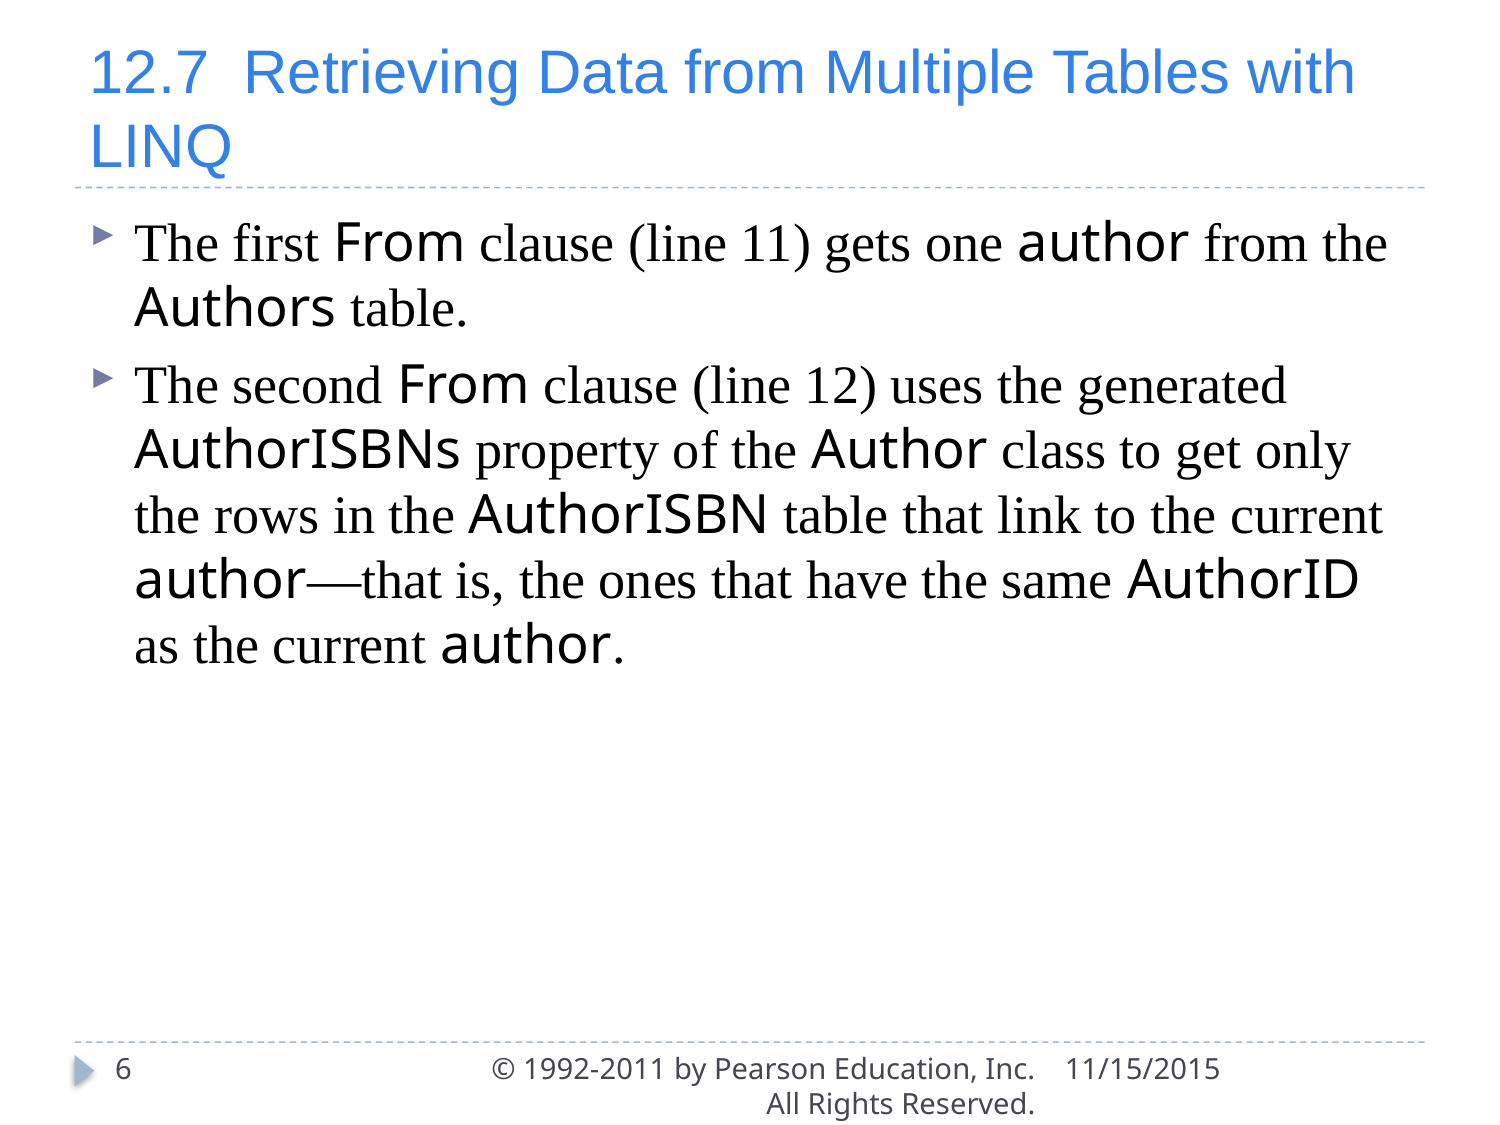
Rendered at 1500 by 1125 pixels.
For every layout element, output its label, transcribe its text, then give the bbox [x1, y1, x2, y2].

footer © 1992-2011 by Pearson Education, Inc. All Rights Reserved. [475, 1042, 1050, 1103]
title 12.7 Retrieving Data from Multiple Tables with LINQ [75, 24, 1425, 188]
list The first From clause (line 11) gets one author from the Authors table. The second From clause (line 12) uses the generated AuthorISBNs property of the Author class to get only the rows in the AuthorISBN table that link to the current author—that is, the ones that have the same AuthorID as the current author. [75, 200, 1425, 1006]
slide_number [1050, 1042, 1426, 1103]
slide_number 6 [100, 1042, 426, 1103]
